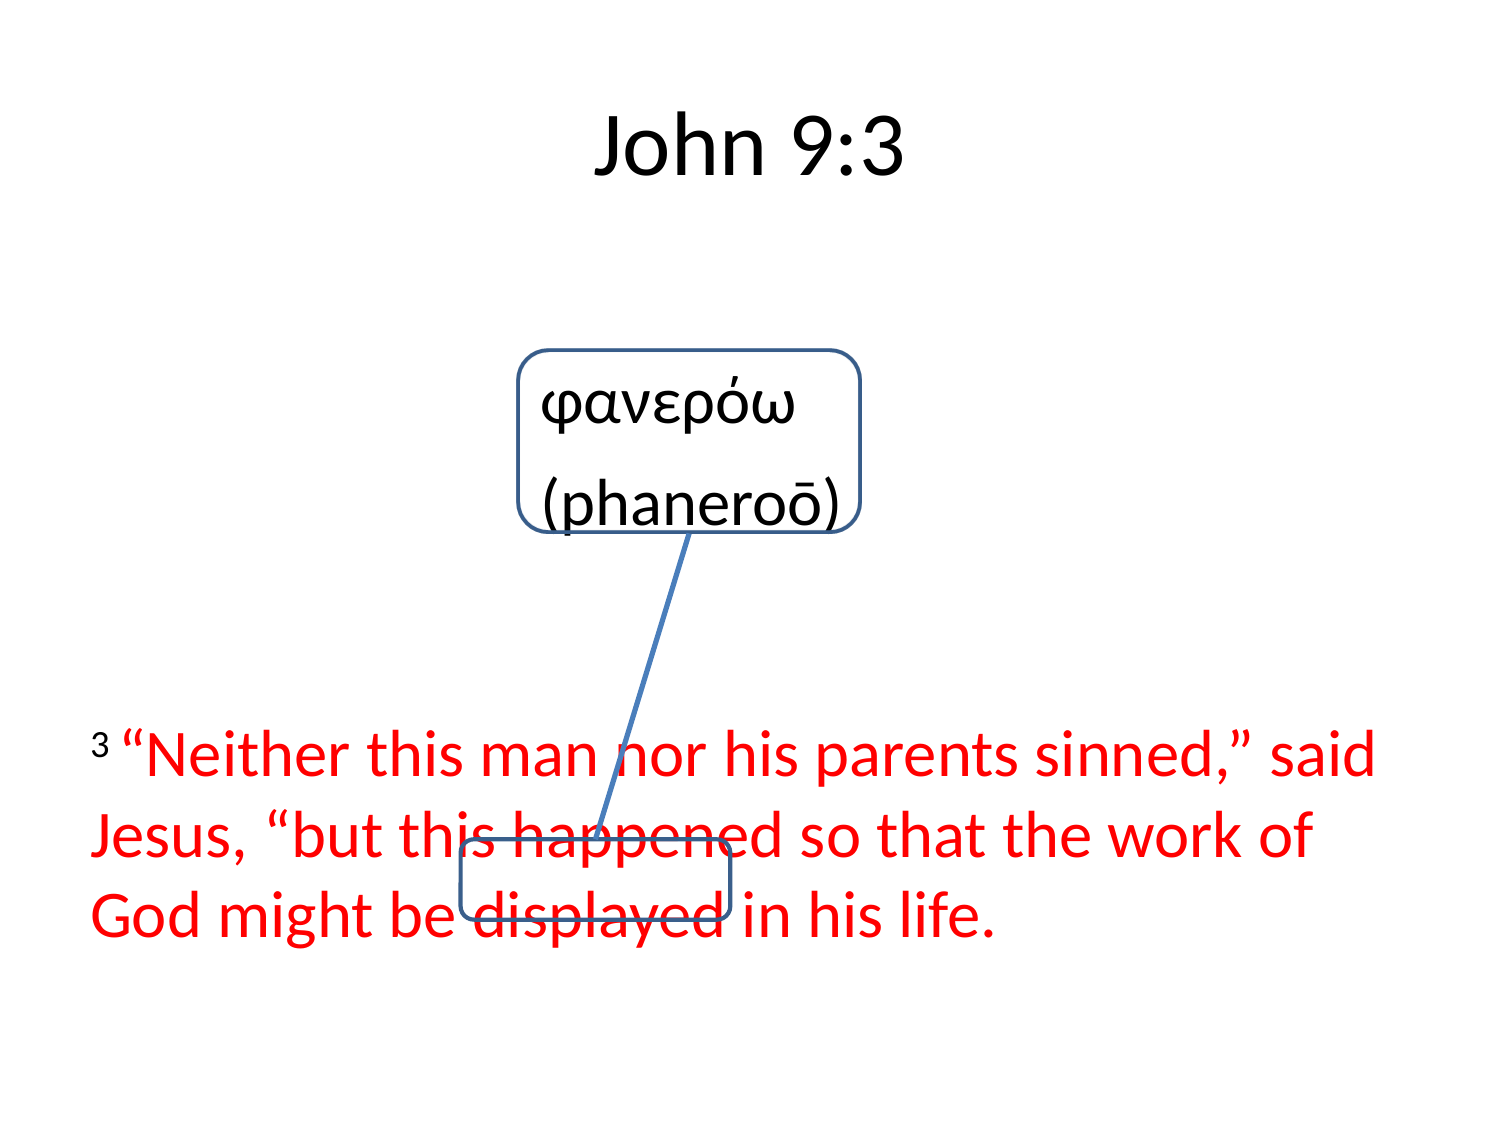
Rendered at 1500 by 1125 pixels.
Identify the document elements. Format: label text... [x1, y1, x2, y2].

list φανερόω (phaneroō) 3 “Neither this man nor his parents sinned,” said Jesus, “but this happened so that the work of God might be displayed in his life. [75, 262, 1425, 1005]
title John 9:3 [75, 45, 1425, 233]
picture [516, 348, 862, 534]
text_box [458, 837, 733, 922]
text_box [595, 533, 690, 840]
